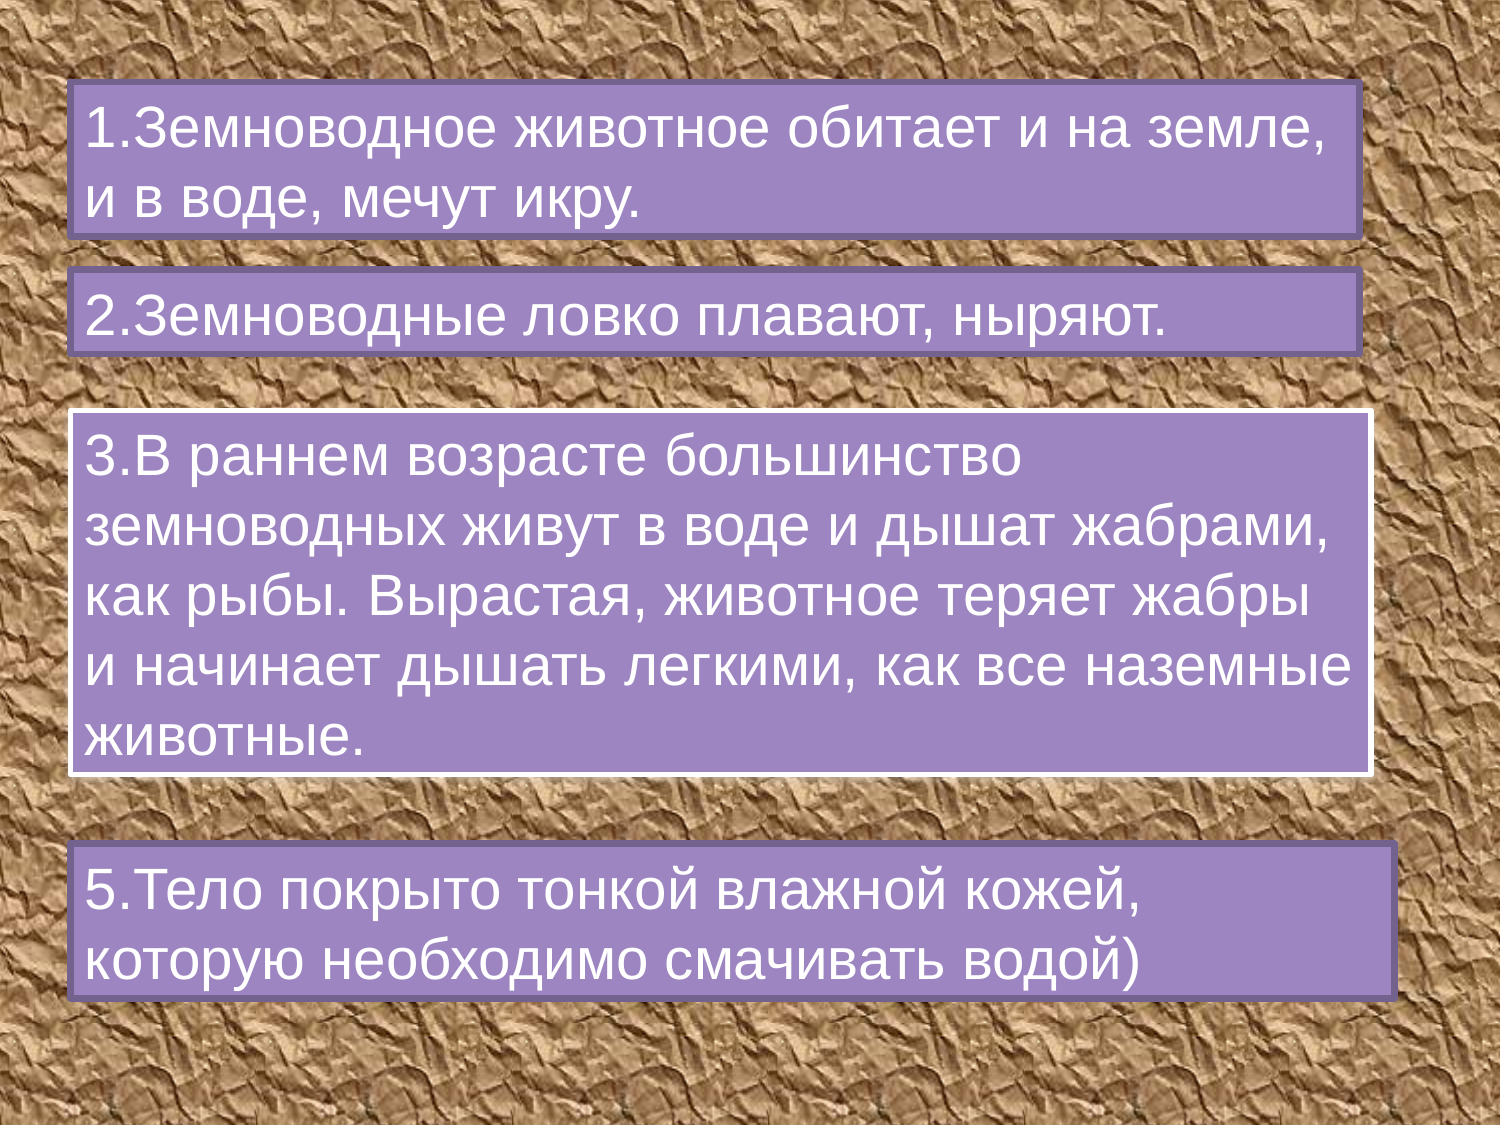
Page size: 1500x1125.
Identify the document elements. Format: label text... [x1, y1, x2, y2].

picture [0, 0, 1500, 1125]
text_box 5.Тело покрыто тонкой влажной кожей, которую необходимо смачивать водой) [67, 840, 1398, 1002]
text_box 2.Земноводные ловко плавают, ныряют. [67, 266, 1363, 357]
text_box 1.Земноводное животное обитает и на земле, и в воде, мечут икру. [67, 79, 1363, 240]
text_box 3.В раннем возрасте большинство земноводных живут в воде и дышат жабрами, как рыбы. Вырастая, животное теряет жабры и начинает дышать легкими, как все наземные животные. [68, 408, 1374, 777]
